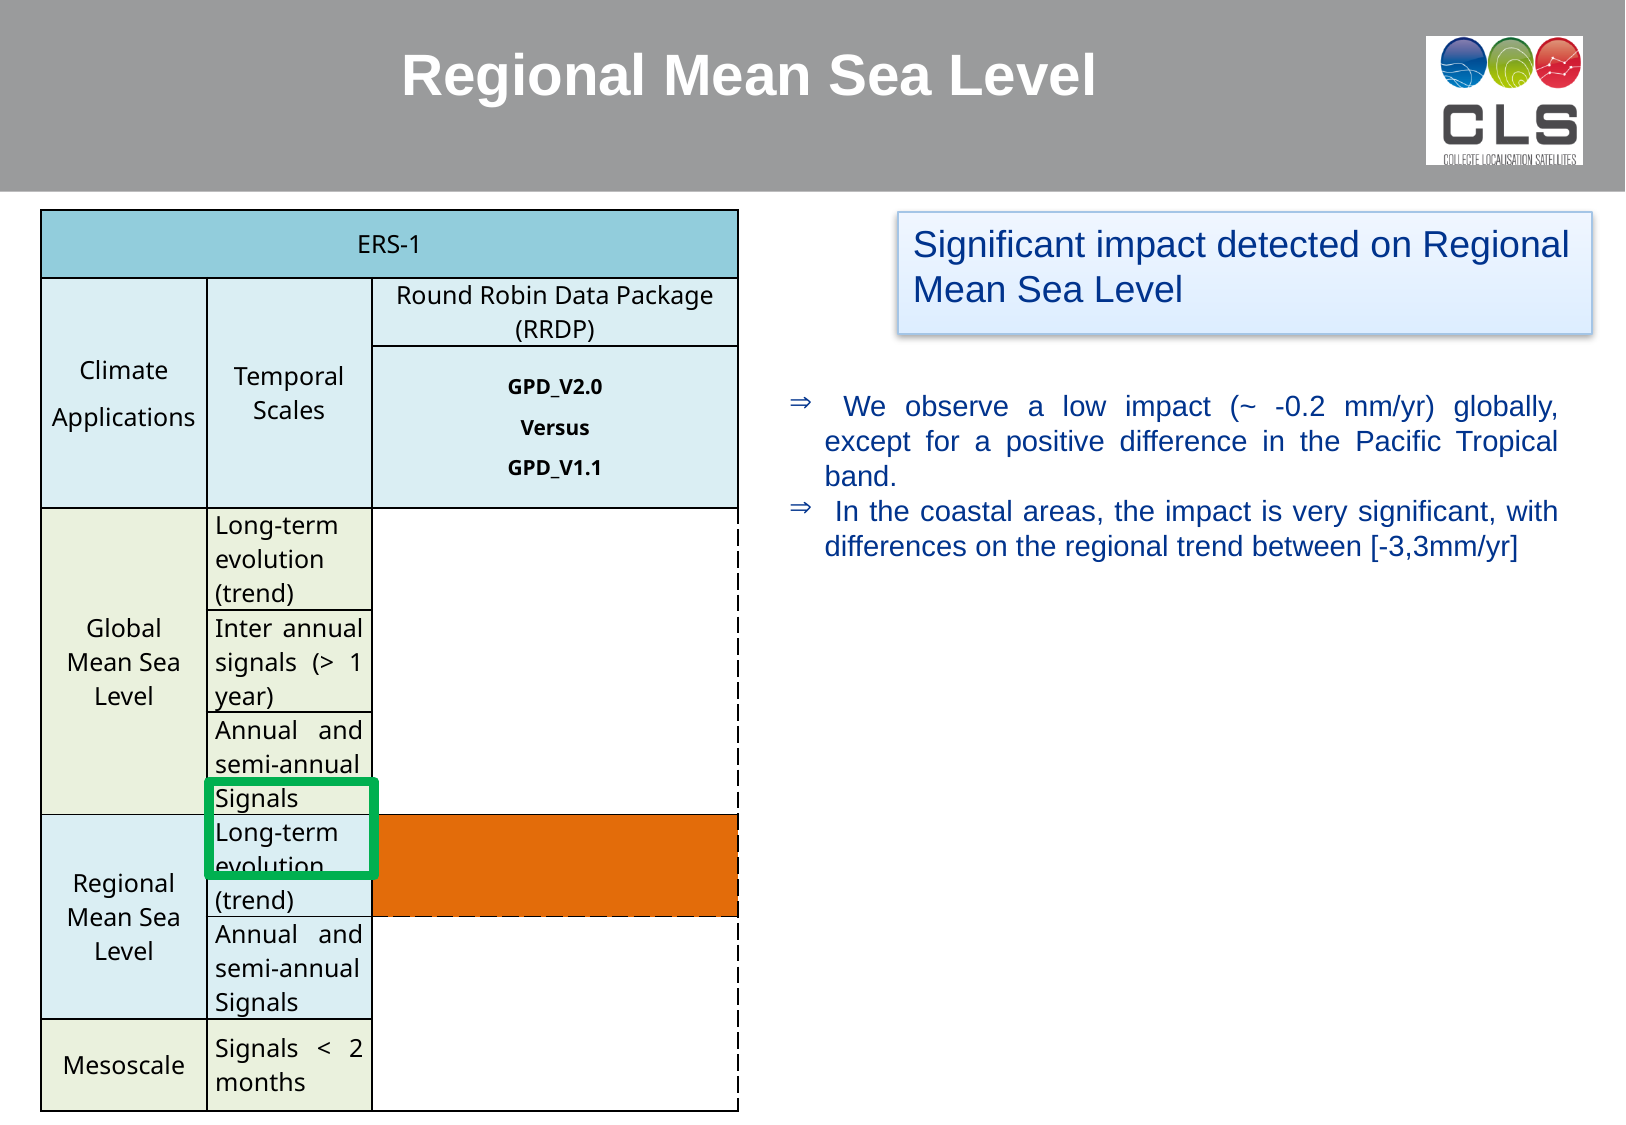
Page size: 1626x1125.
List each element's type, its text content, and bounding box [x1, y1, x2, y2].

table_cell Round Robin Data Package (RRDP) [373, 279, 737, 345]
table_header ERS-1 [42, 211, 737, 277]
table_cell Long-term evolution (trend) [208, 878, 371, 916]
table_cell Inter annual signals (> 1 year) [208, 611, 371, 711]
picture [1426, 36, 1583, 165]
table_cell Global Mean Sea Level [42, 509, 206, 814]
table_cell Long-term evolution (trend) [208, 509, 371, 609]
table_cell Regional Mean Sea Level [42, 815, 206, 1018]
table_cell Temporal Scales [208, 279, 371, 507]
text_box Regional Mean Sea Level [386, 40, 1162, 119]
table_cell Mesoscale [42, 1020, 206, 1110]
text_box We observe a low impact (~ -0.2 mm/yr) globally, except for a positive difference in the Pacific Tropical band. In the coastal areas, the impact is very significant, with differences on the regional trend between [-3,3mm/yr] [774, 379, 1575, 570]
table_cell Signals < 2 months [208, 1020, 371, 1110]
table_cell Annual and semi-annual Signals [208, 917, 371, 1018]
table_cell [373, 815, 738, 917]
table_cell [373, 917, 738, 1110]
text_box [207, 779, 376, 878]
table_cell Climate Applications [42, 279, 206, 507]
text_box Significant impact detected on Regional Mean Sea Level [897, 211, 1593, 335]
table_cell GPD_V2.0 Versus GPD_V1.1 [373, 347, 737, 507]
table_cell Annual and semi-annual Signals [208, 713, 371, 779]
table_cell [373, 509, 738, 814]
